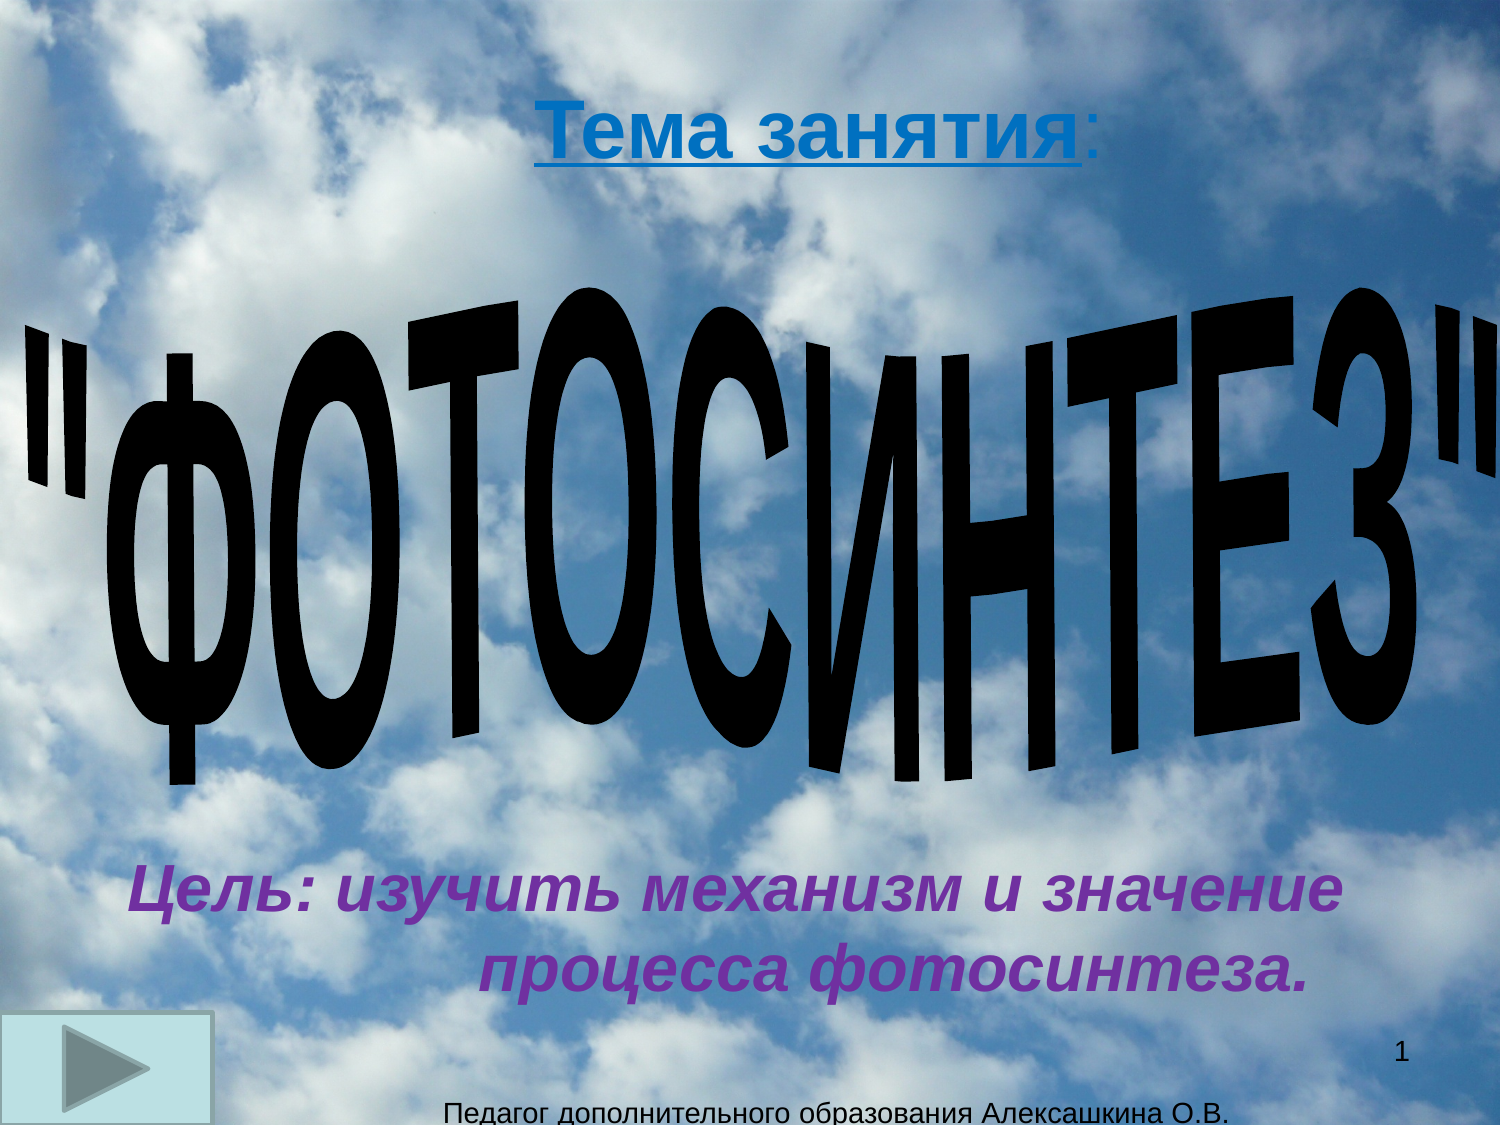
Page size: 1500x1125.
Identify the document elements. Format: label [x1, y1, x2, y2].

list [0, 0, 1500, 1125]
